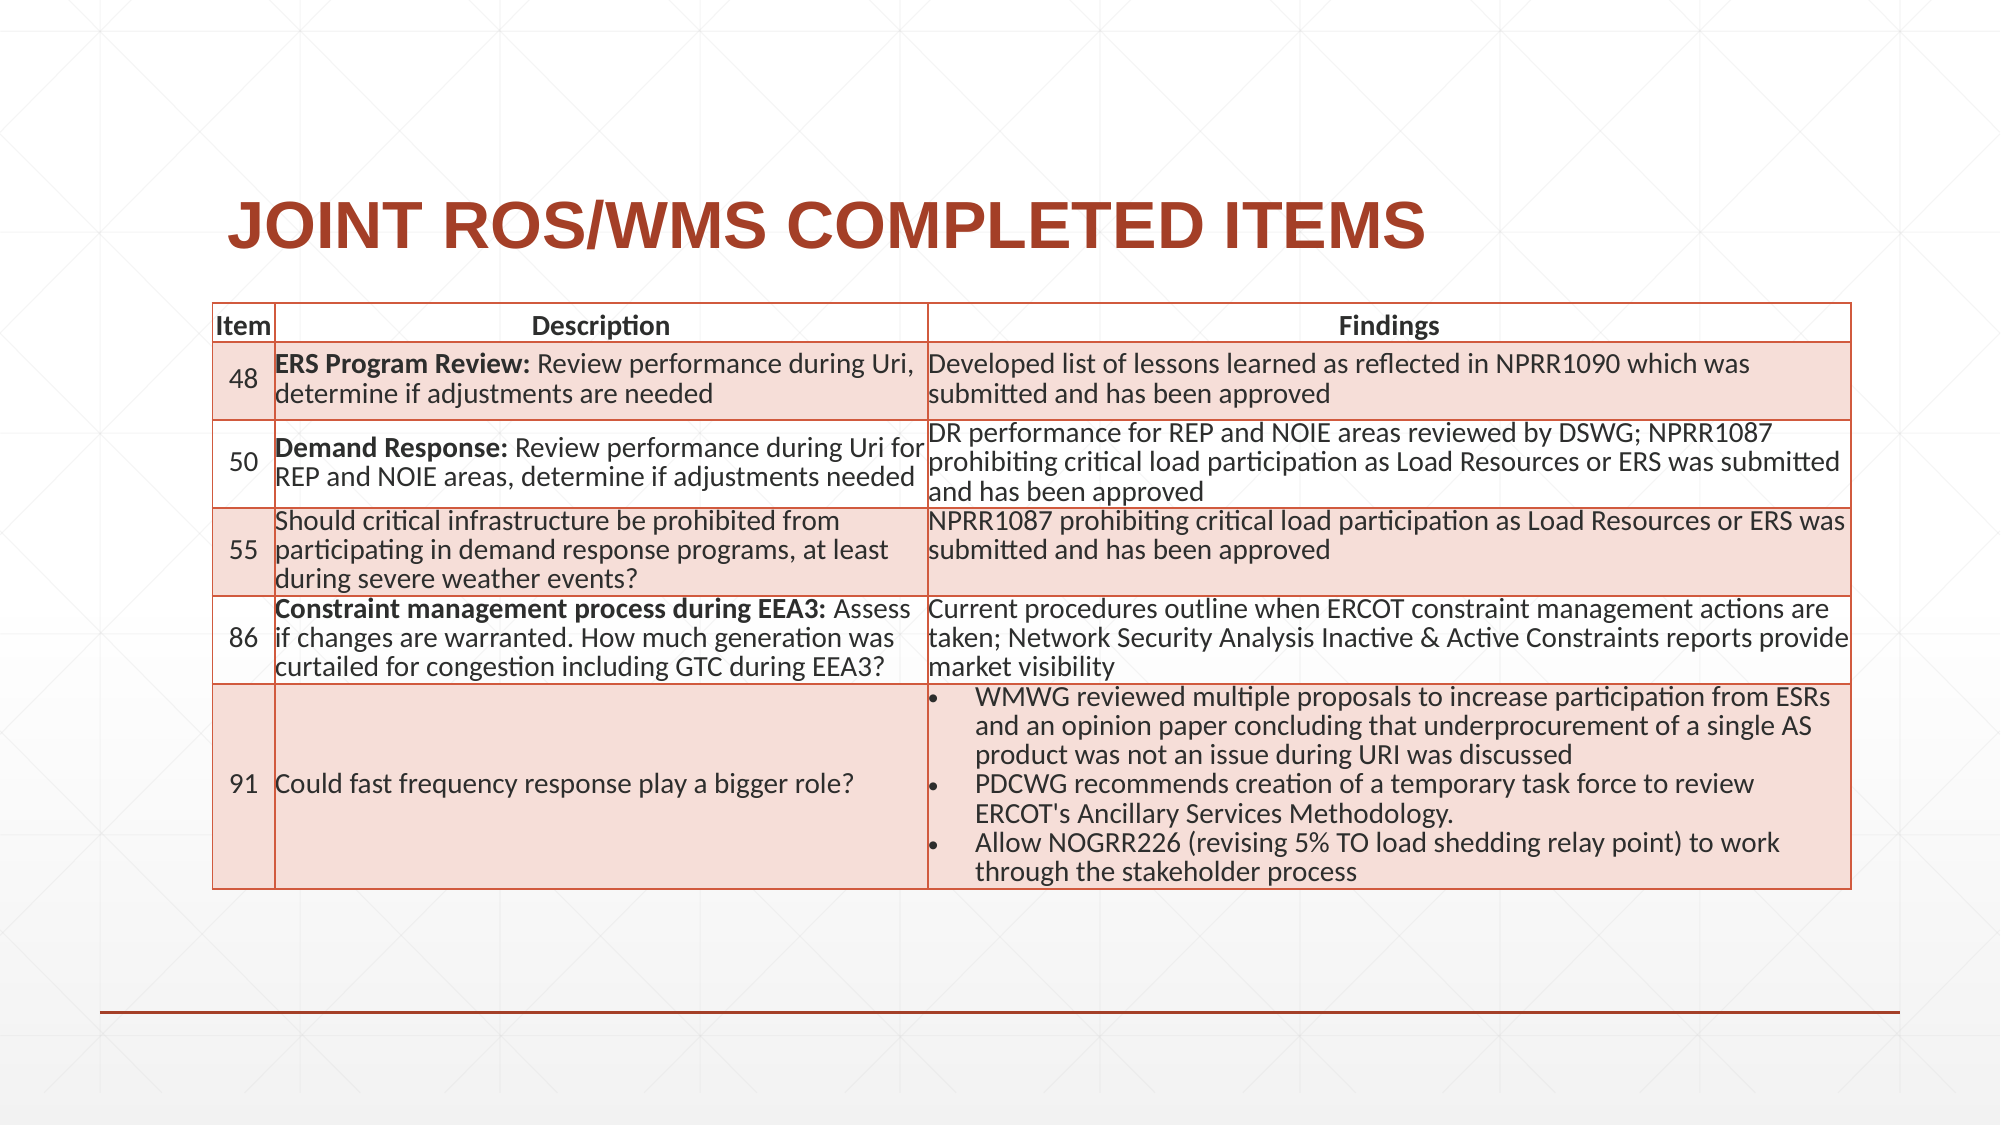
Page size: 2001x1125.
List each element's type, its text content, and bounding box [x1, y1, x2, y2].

table_cell 50 [213, 421, 274, 507]
table_header Item [213, 304, 274, 341]
table_cell Developed list of lessons learned as reflected in NPRR1090 which was submitted and has been approved [929, 343, 1850, 419]
table_cell ERS Program Review: Review performance during Uri, determine if adjustments are needed [276, 343, 927, 419]
table_header Description [276, 304, 927, 341]
table_cell Should critical infrastructure be prohibited from participating in demand response programs, at least during severe weather events? [276, 509, 927, 595]
table_cell Demand Response: Review performance during Uri for REP and NOIE areas, determine if adjustments needed [276, 421, 927, 507]
table_cell Could fast frequency response play a bigger role? [276, 685, 927, 888]
table_cell 48 [213, 343, 274, 419]
table_cell DR performance for REP and NOIE areas reviewed by DSWG; NPRR1087 prohibiting critical load participation as Load Resources or ERS was submitted and has been approved [929, 421, 1850, 507]
table_cell Current procedures outline when ERCOT constraint management actions are taken; Network Security Analysis Inactive & Active Constraints reports provide market visibility [929, 597, 1850, 683]
table_header Findings [929, 304, 1850, 341]
table_cell NPRR1087 prohibiting critical load participation as Load Resources or ERS was submitted and has been approved [929, 509, 1850, 595]
table_cell 55 [213, 509, 274, 595]
table_cell 91 [213, 685, 274, 888]
table_cell WMWG reviewed multiple proposals to increase participation from ESRs and an opinion paper concluding that underprocurement of a single AS product was not an issue during URI was discussed PDCWG recommends creation of a temporary task force to review ERCOT's Ancillary Services Methodology. Allow NOGRR226 (revising 5% TO load shedding relay point) to work through the stakeholder process [929, 685, 1850, 888]
table_cell 86 [213, 597, 274, 683]
title JOINT ROS/WMS COMPLETED ITEMS [212, 82, 1788, 271]
table_cell Constraint management process during EEA3: Assess if changes are warranted. How much generation was curtailed for congestion including GTC during EEA3? [276, 597, 927, 683]
